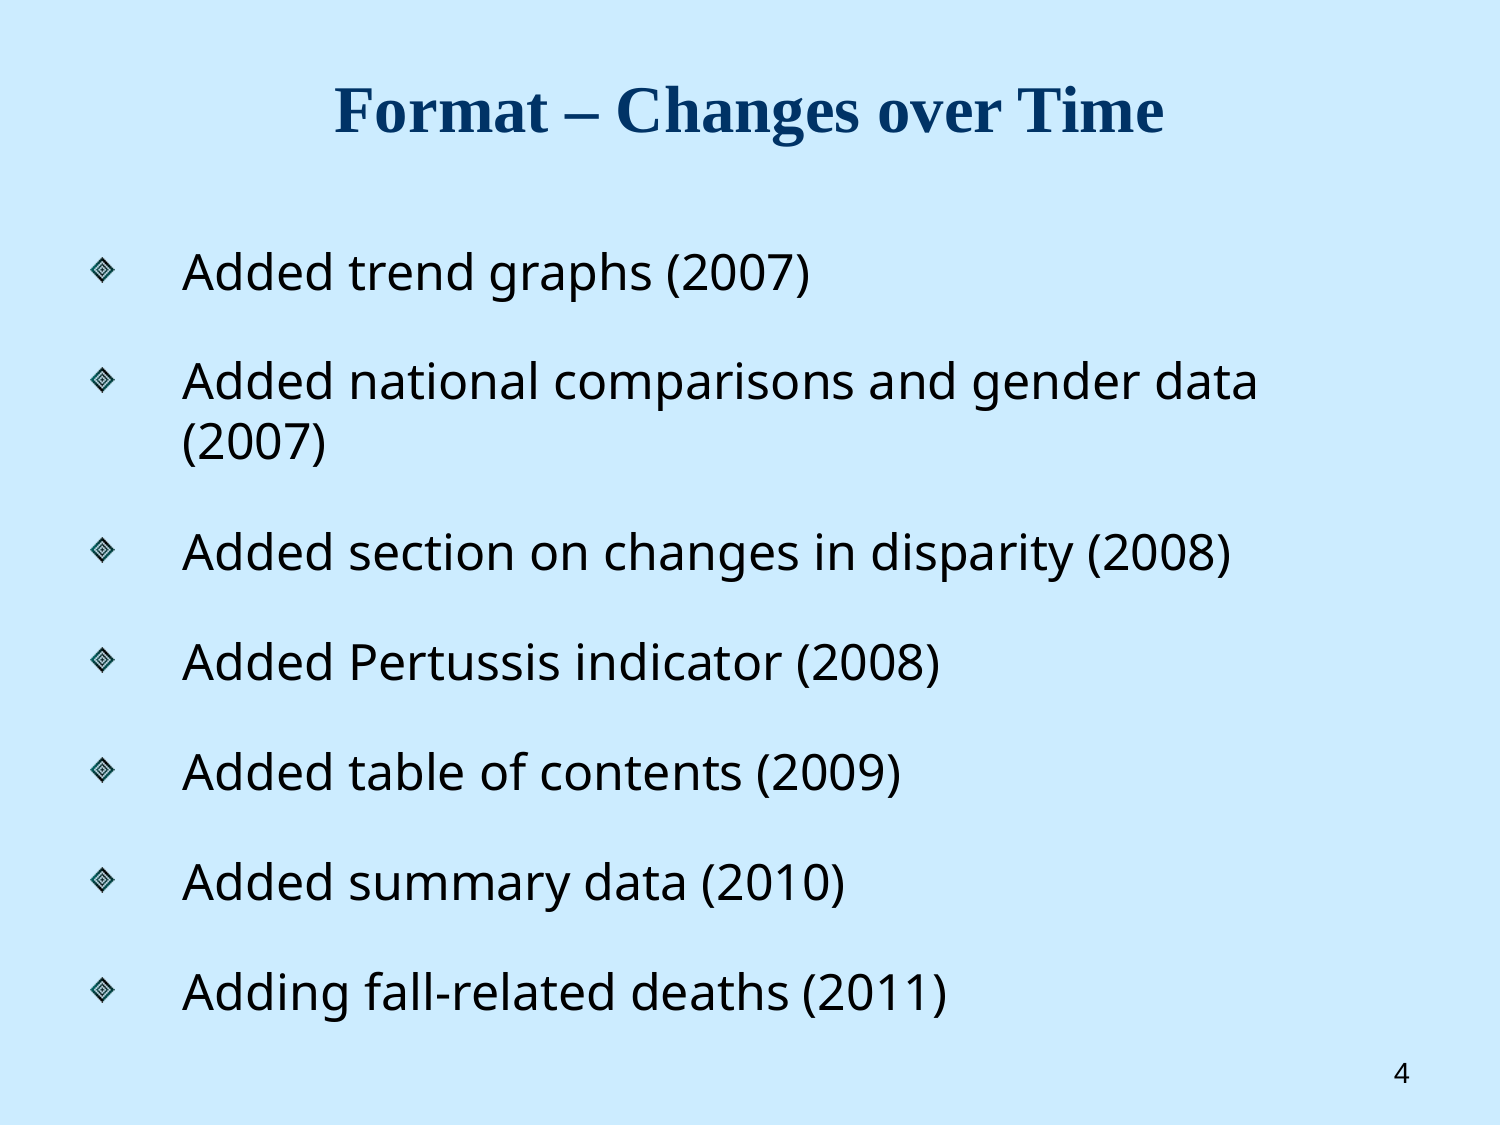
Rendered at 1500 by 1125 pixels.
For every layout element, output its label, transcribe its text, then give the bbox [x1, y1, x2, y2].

picture [90, 257, 115, 283]
list Added trend graphs (2007) Added national comparisons and gender data (2007) Added section on changes in disparity (2008) Added Pertussis indicator (2008) Added table of contents (2009) Added summary data (2010) Adding fall-related deaths (2011) [74, 232, 1426, 1026]
picture [90, 537, 115, 563]
title Format – Changes over Time [74, 37, 1426, 176]
slide_number 4 [1074, 1046, 1426, 1125]
picture [90, 867, 115, 893]
picture [90, 647, 115, 673]
picture [90, 757, 115, 783]
picture [90, 367, 115, 393]
picture [90, 977, 115, 1003]
